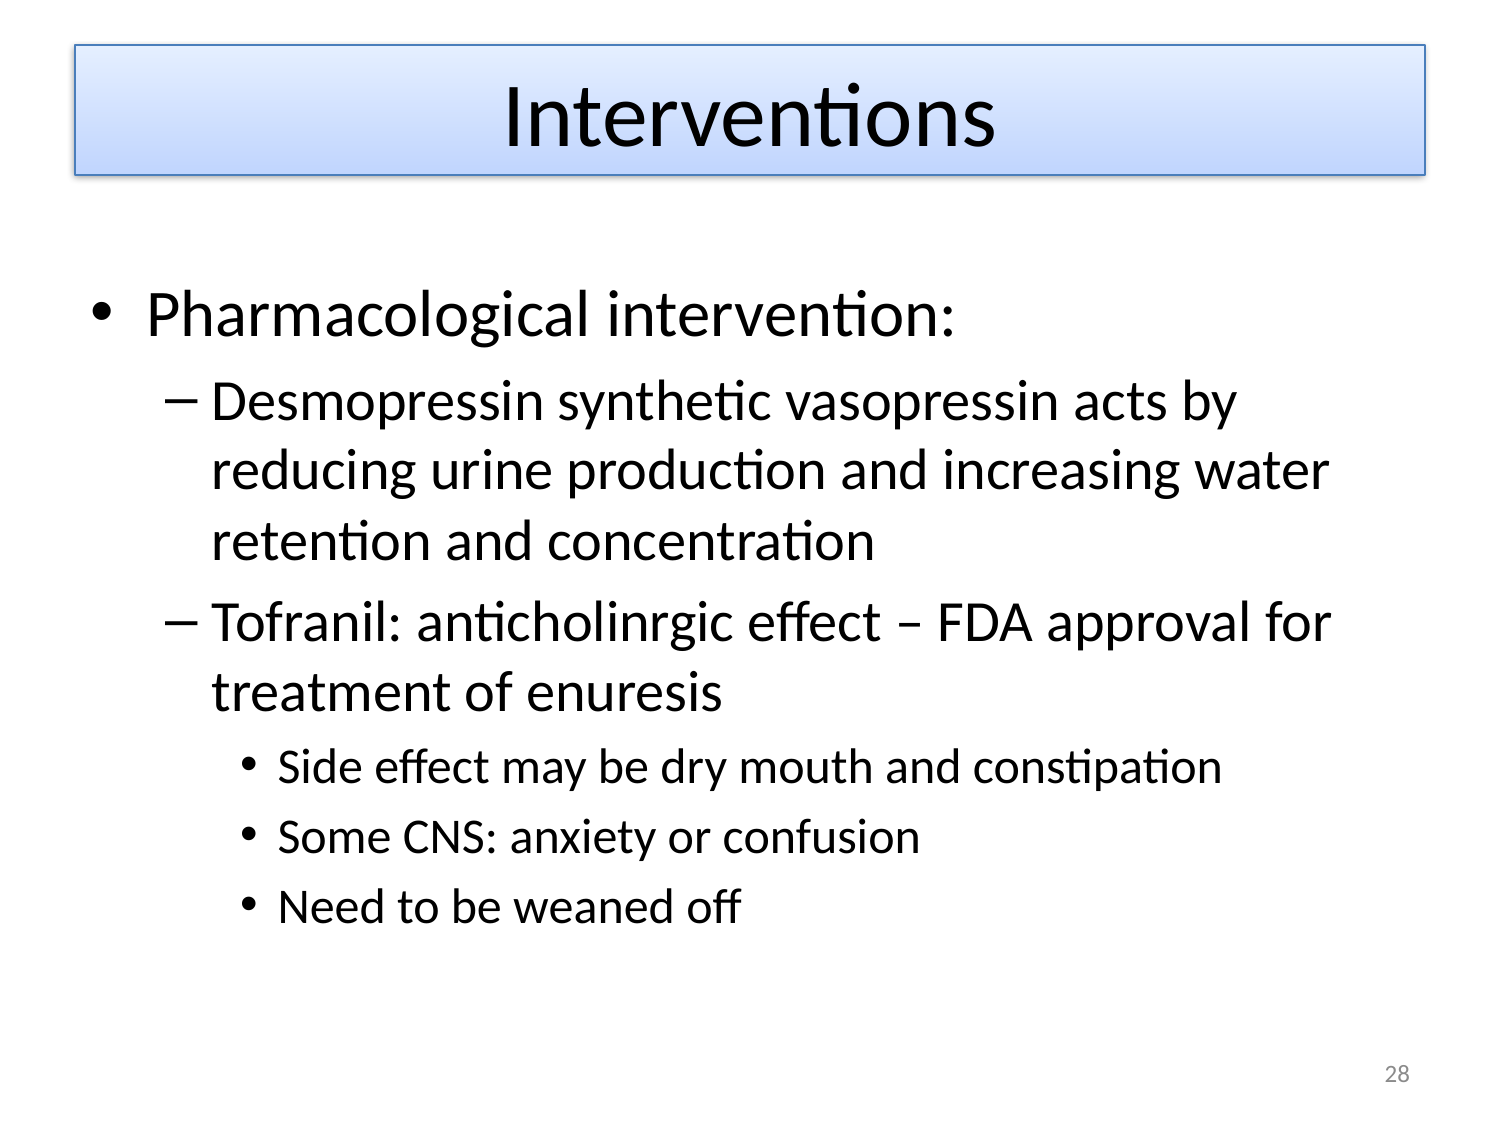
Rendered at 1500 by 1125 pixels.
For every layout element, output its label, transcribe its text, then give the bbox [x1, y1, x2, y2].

title Interventions [74, 44, 1426, 176]
list Pharmacological intervention: Desmopressin synthetic vasopressin acts by reducing urine production and increasing water retention and concentration Tofranil: anticholinrgic effect – FDA approval for treatment of enuresis Side effect may be dry mouth and constipation Some CNS: anxiety or confusion Need to be weaned off [75, 262, 1425, 1005]
slide_number 28 [1074, 1042, 1425, 1103]
